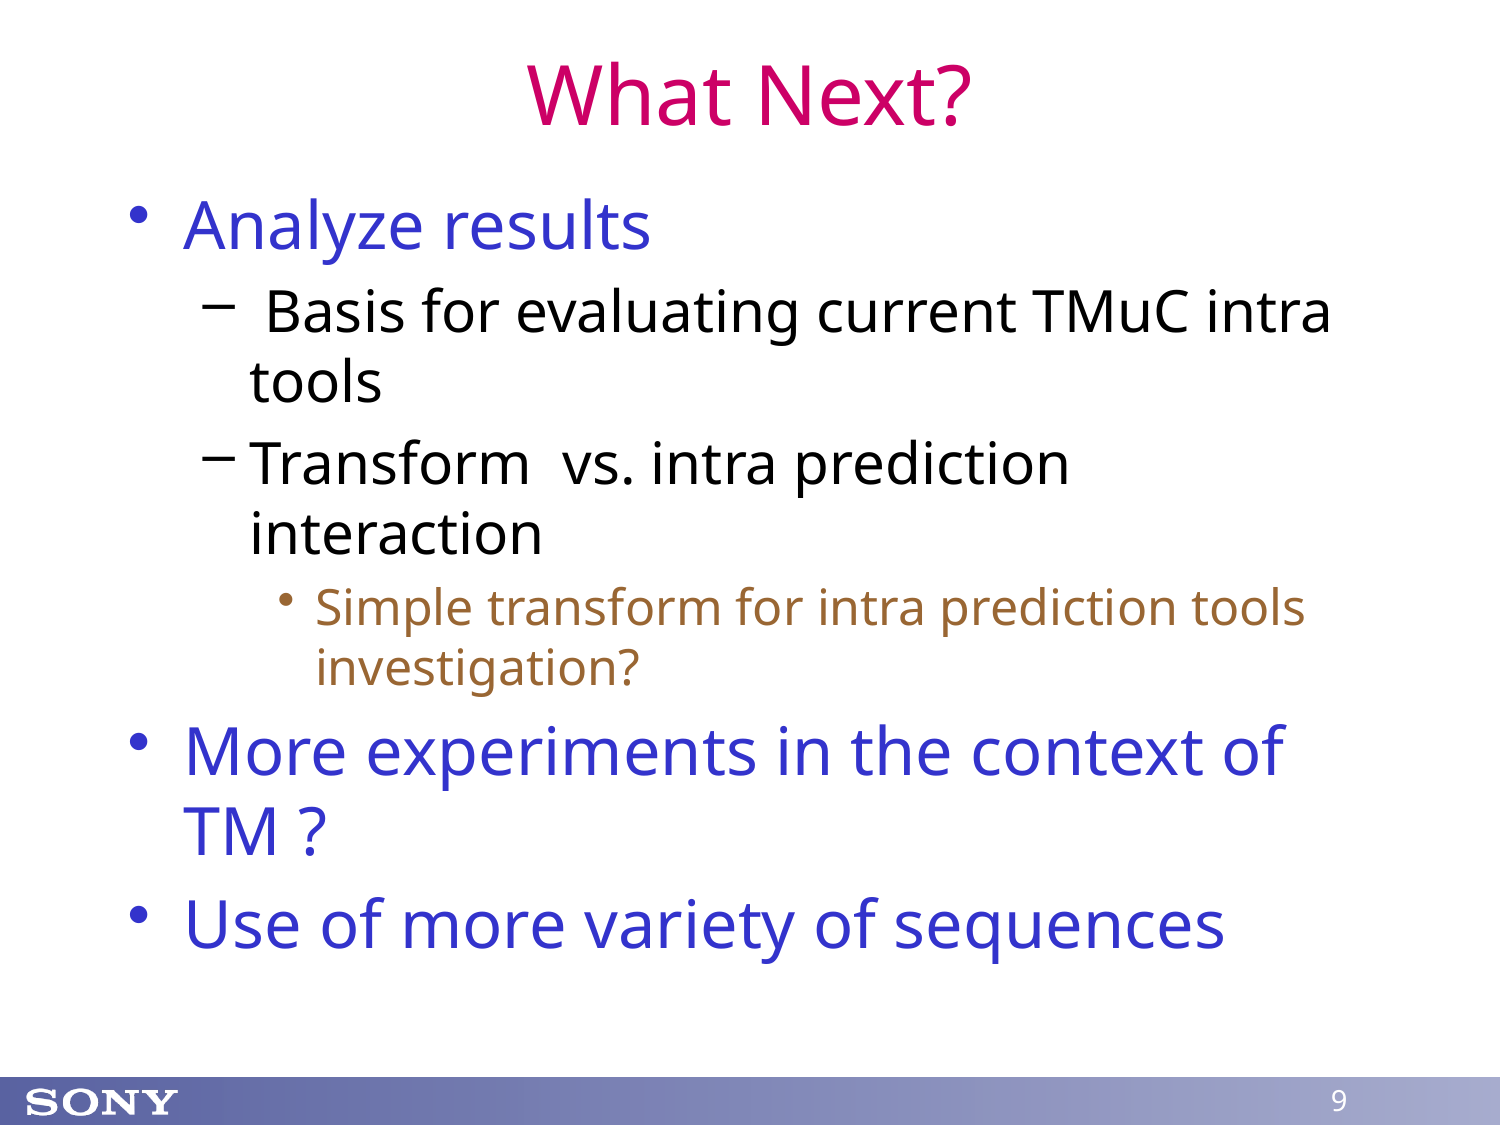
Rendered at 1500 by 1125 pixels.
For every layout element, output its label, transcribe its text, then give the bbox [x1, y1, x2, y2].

title What Next? [112, 34, 1388, 151]
list Analyze results Basis for evaluating current TMuC intra tools Transform vs. intra prediction interaction Simple transform for intra prediction tools investigation? More experiments in the context of TM ? Use of more variety of sequences [112, 174, 1388, 1076]
picture [26, 1088, 178, 1116]
slide_number 9 [1049, 1074, 1363, 1125]
